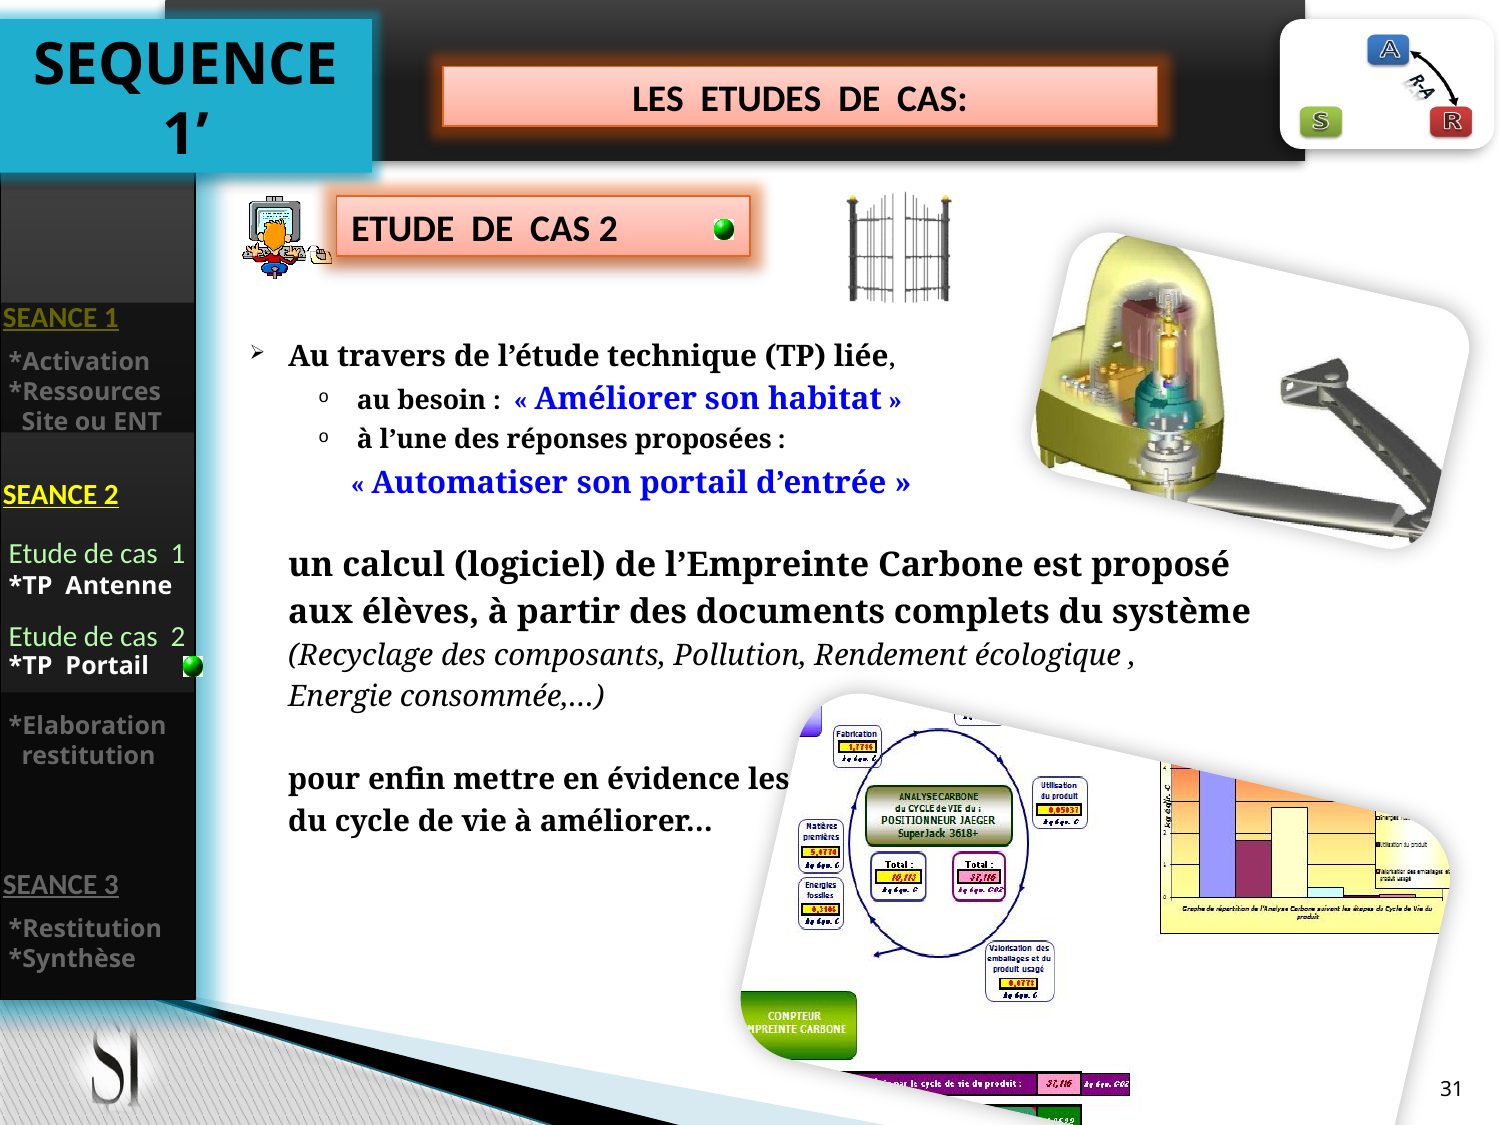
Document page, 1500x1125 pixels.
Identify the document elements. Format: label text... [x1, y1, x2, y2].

picture [52, 1012, 178, 1125]
text_box LES ETUDES DE CAS: [442, 66, 1158, 127]
slide_number 31 [1436, 1051, 1479, 1112]
text_box ETUDE DE CAS 2 [336, 195, 751, 257]
picture [740, 693, 1451, 1125]
picture [241, 196, 333, 279]
picture [182, 656, 203, 677]
text_box [165, 0, 1306, 161]
picture [1279, 18, 1495, 150]
picture [820, 184, 993, 312]
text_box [0, 160, 219, 1012]
text_box Au travers de l’étude technique (TP) liée, au besoin : « Améliorer son habitat » à l’une des réponses proposées : « Automatiser son portail d’entrée » un calcul (logiciel) de l’Empreinte Carbone est proposé aux élèves, à partir des documents complets du système (Recyclage des composants, Pollution, Rendement écologique , Energie consommée,…) pour enfin mettre en évidence les points du cycle de vie à améliorer… [224, 302, 1500, 929]
picture [1030, 232, 1470, 549]
picture [714, 219, 735, 240]
text_box SEQUENCE 1’ [0, 19, 372, 173]
